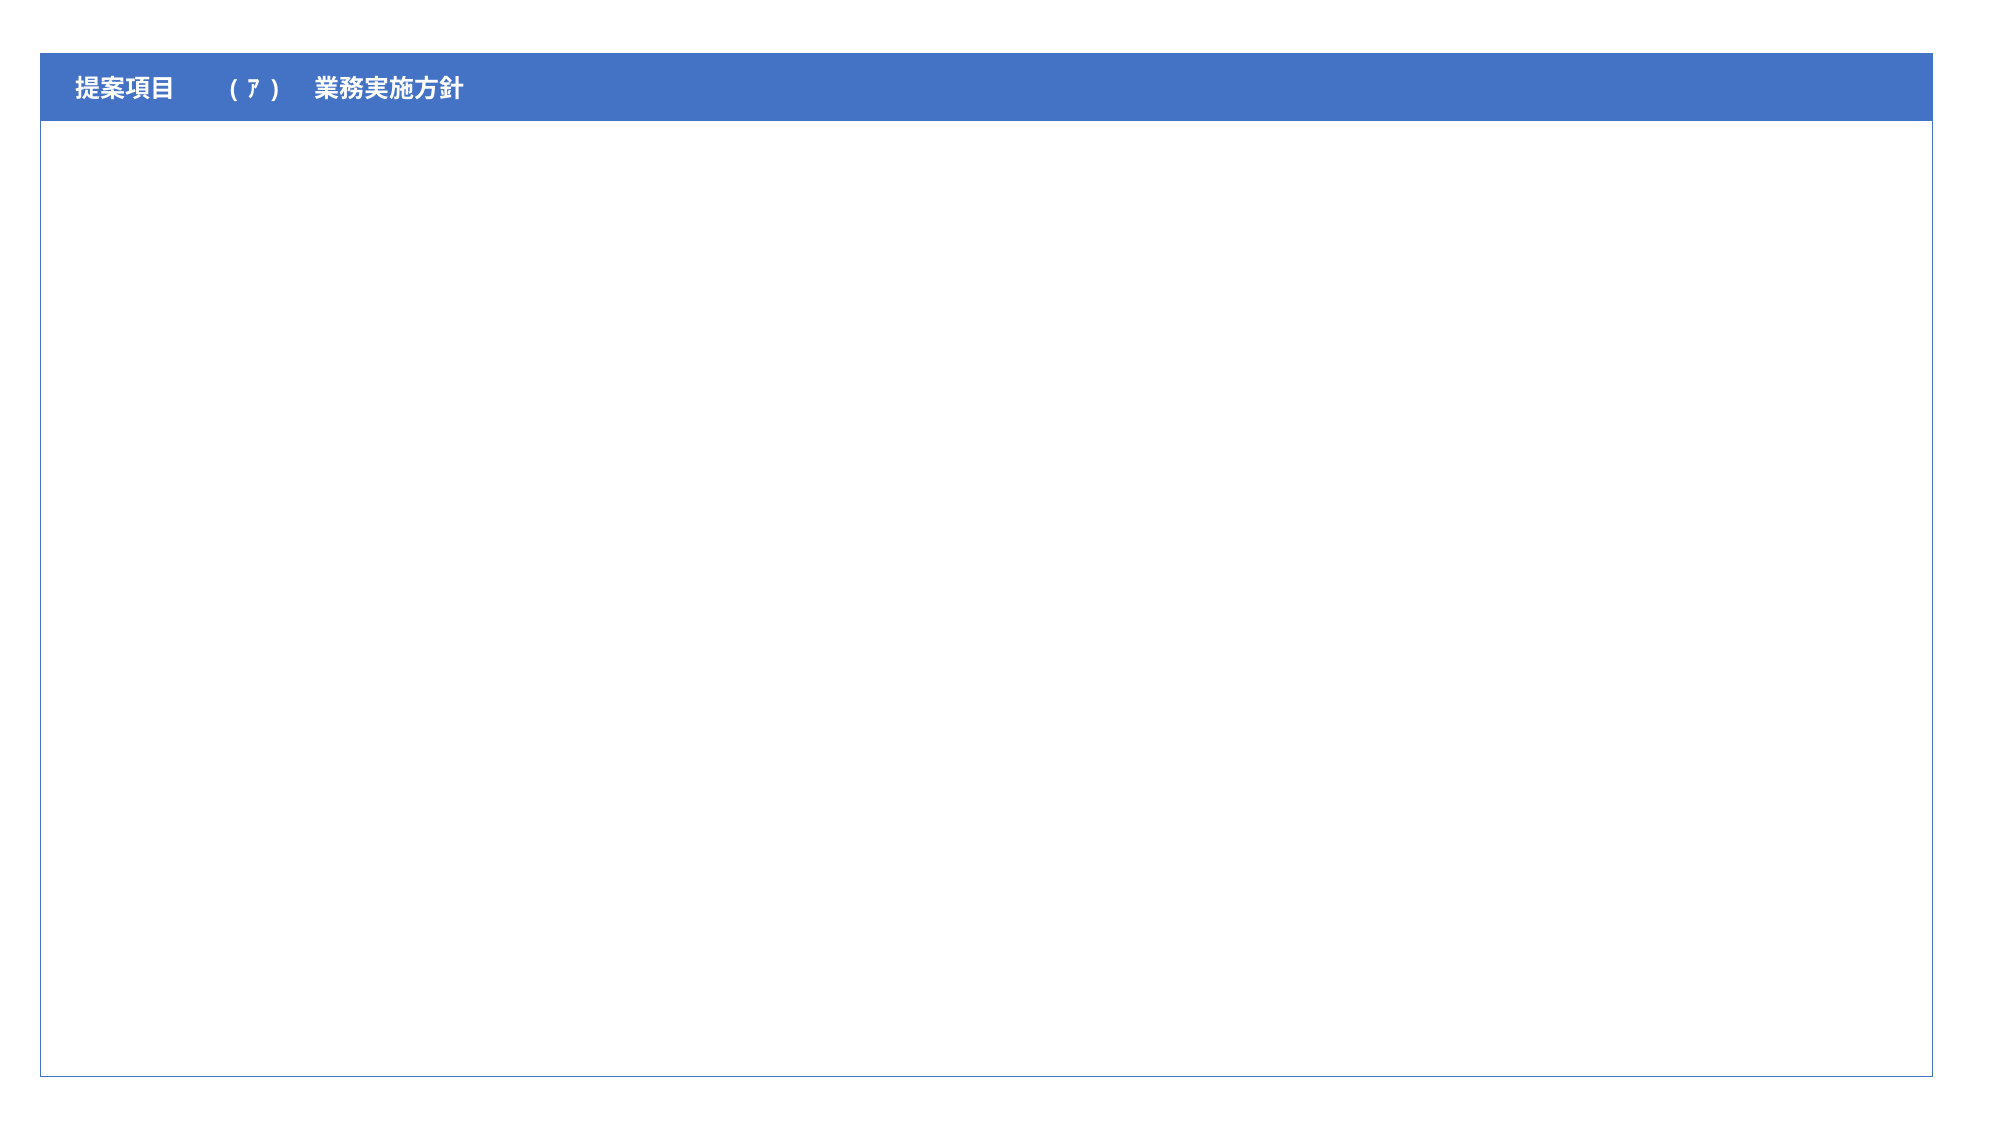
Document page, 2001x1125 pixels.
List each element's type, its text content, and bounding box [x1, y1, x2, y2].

table_header 提案項目 [41, 54, 211, 120]
table_cell [41, 121, 1932, 1076]
table_header (ｱ) 業務実施方針 [211, 54, 1932, 120]
